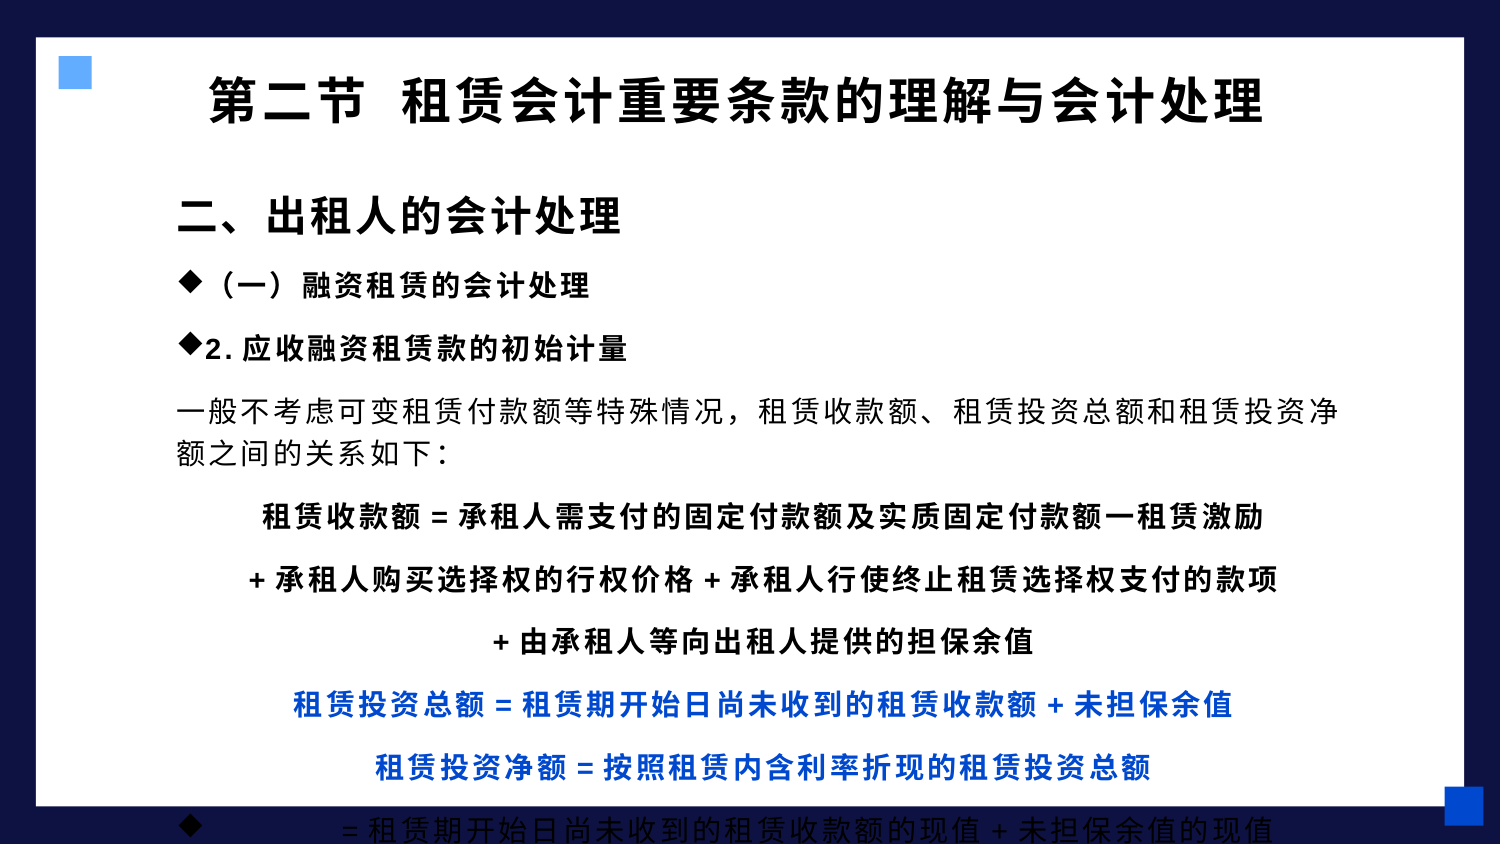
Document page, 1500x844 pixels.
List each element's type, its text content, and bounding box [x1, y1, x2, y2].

list 二、出租人的会计处理 （一）融资租赁的会计处理 2.应收融资租赁款的初始计量 一般不考虑可变租赁付款额等特殊情况，租赁收款额、租赁投资总额和租赁投资净额之间的关系如下： 租赁收款额=承租人需支付的固定付款额及实质固定付款额一租赁激励 +承租人购买选择权的行权价格+承租人行使终止租赁选择权支付的款项 +由承租人等向出租人提供的担保余值 租赁投资总额=租赁期开始日尚未收到的租赁收款额+未担保余值 租赁投资净额=按照租赁内含利率折现的租赁投资总额 =租赁期开始日尚未收到的租赁收款额的现值+未担保余值的现值 [159, 179, 1365, 604]
title 第二节 租赁会计重要条款的理解与会计处理 [141, 48, 1327, 138]
